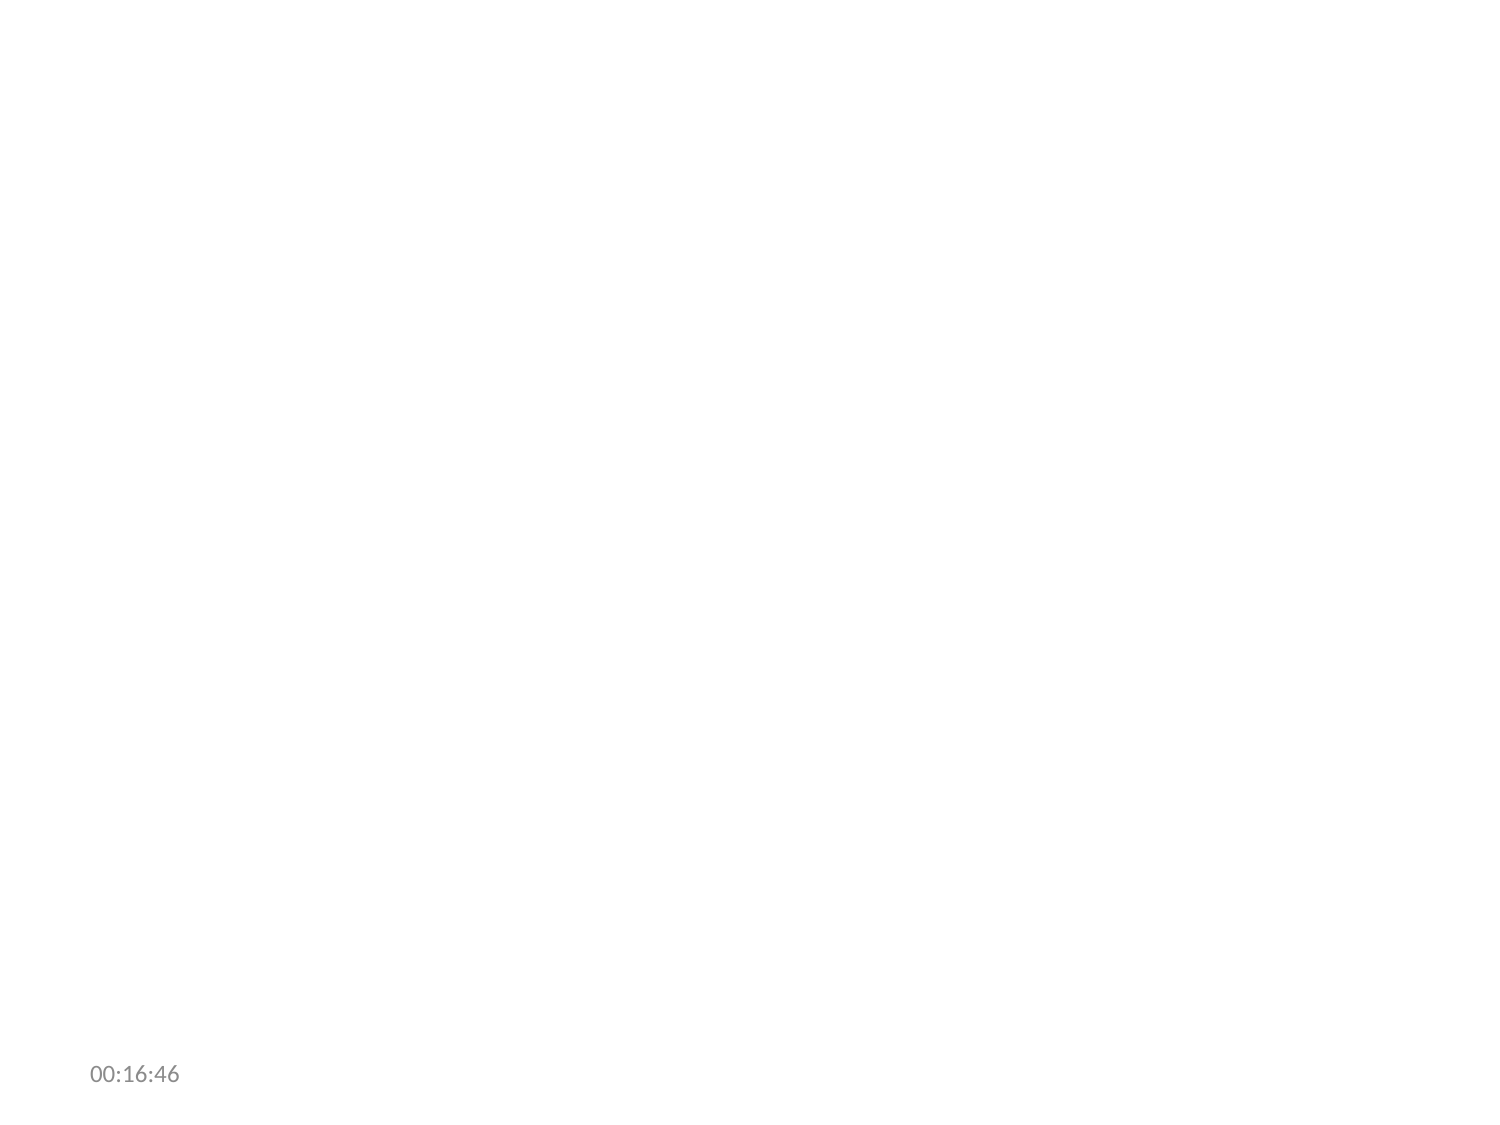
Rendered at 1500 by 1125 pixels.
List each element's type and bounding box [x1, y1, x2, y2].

slide_number [75, 1042, 425, 1103]
